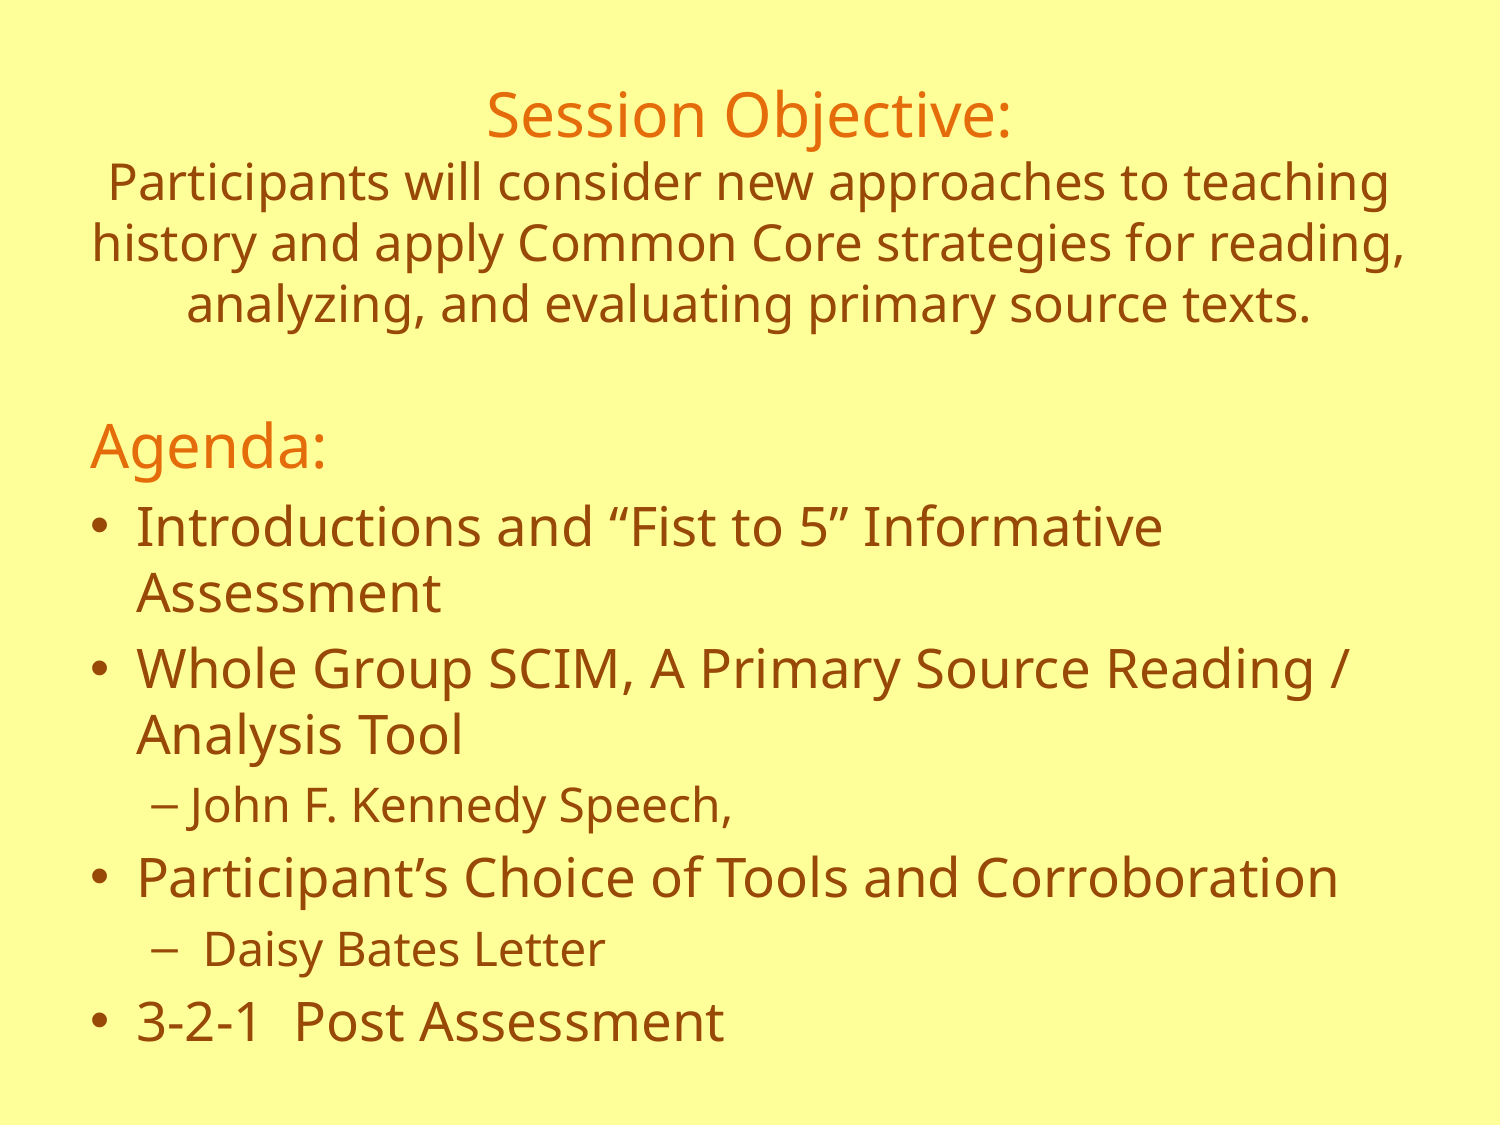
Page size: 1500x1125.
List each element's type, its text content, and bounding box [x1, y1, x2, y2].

title Session Objective: Participants will consider new approaches to teaching history and apply Common Core strategies for reading, analyzing, and evaluating primary source texts. [75, 45, 1425, 363]
list Agenda: Introductions and “Fist to 5” Informative Assessment Whole Group SCIM, A Primary Source Reading / Analysis Tool John F. Kennedy Speech, Participant’s Choice of Tools and Corroboration Daisy Bates Letter 3-2-1 Post Assessment [75, 399, 1425, 1075]
